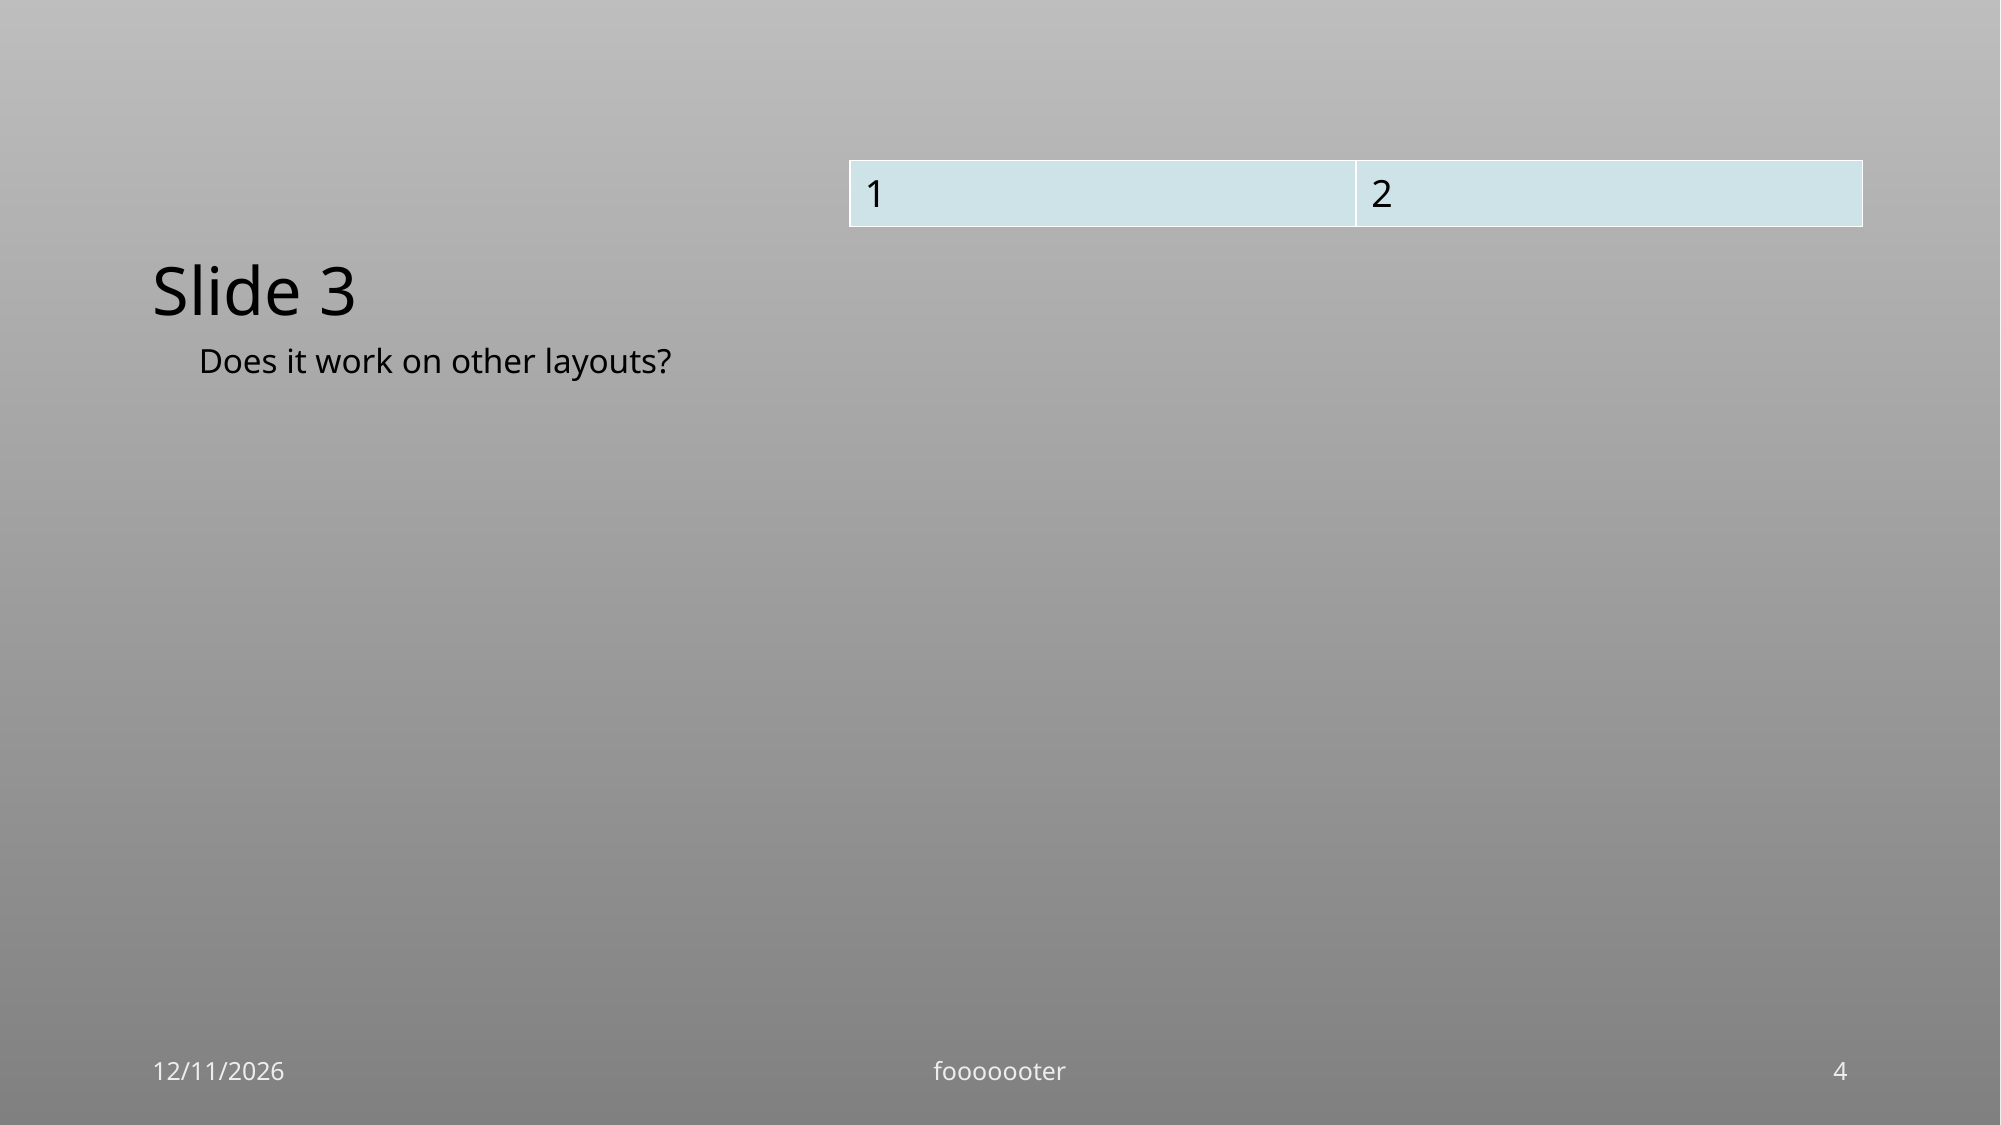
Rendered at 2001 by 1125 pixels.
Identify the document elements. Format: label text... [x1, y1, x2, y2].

title Slide 3 [137, 75, 783, 338]
footer fooooooter [662, 1042, 1338, 1103]
table_header 2 [1357, 161, 1862, 226]
picture [0, 0, 2001, 1125]
list Does it work on other layouts? [183, 337, 783, 963]
table_header 1 [851, 161, 1355, 226]
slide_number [137, 1042, 588, 1103]
slide_number ‹#› [1412, 1042, 1863, 1103]
